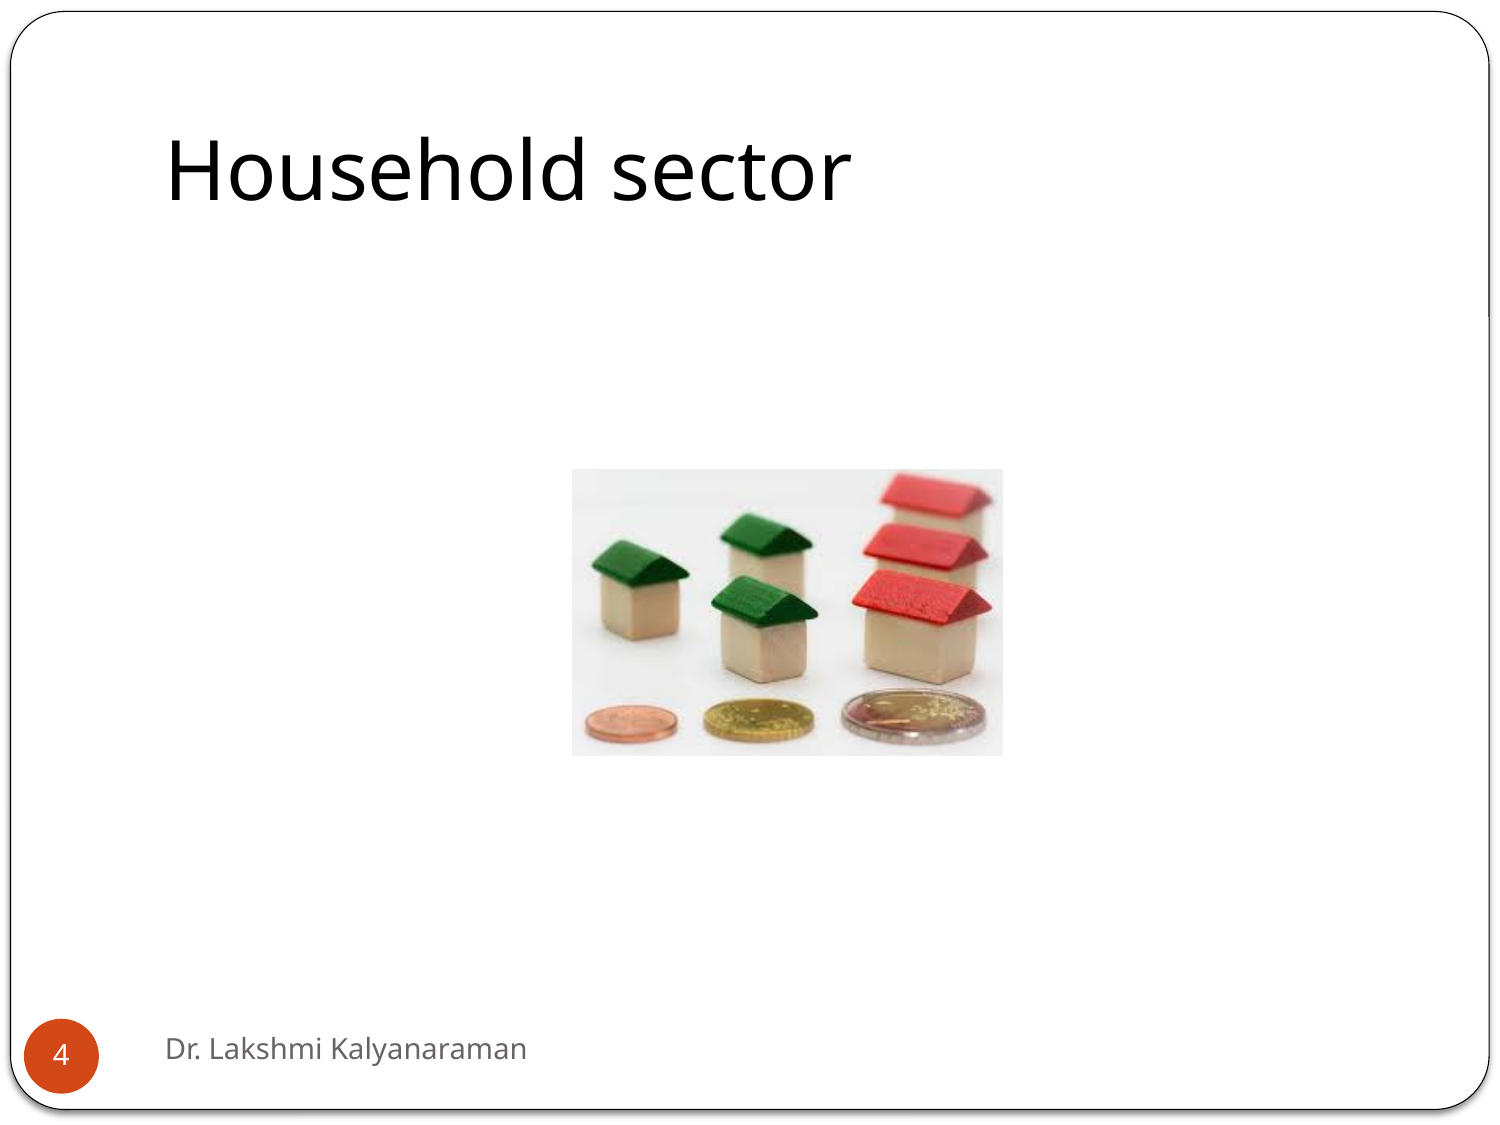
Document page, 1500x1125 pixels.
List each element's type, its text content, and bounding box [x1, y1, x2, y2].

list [572, 469, 1003, 756]
footer Dr. Lakshmi Kalyanaraman [150, 1012, 800, 1088]
title Household sector [150, 45, 1425, 233]
slide_number 4 [23, 1018, 99, 1094]
